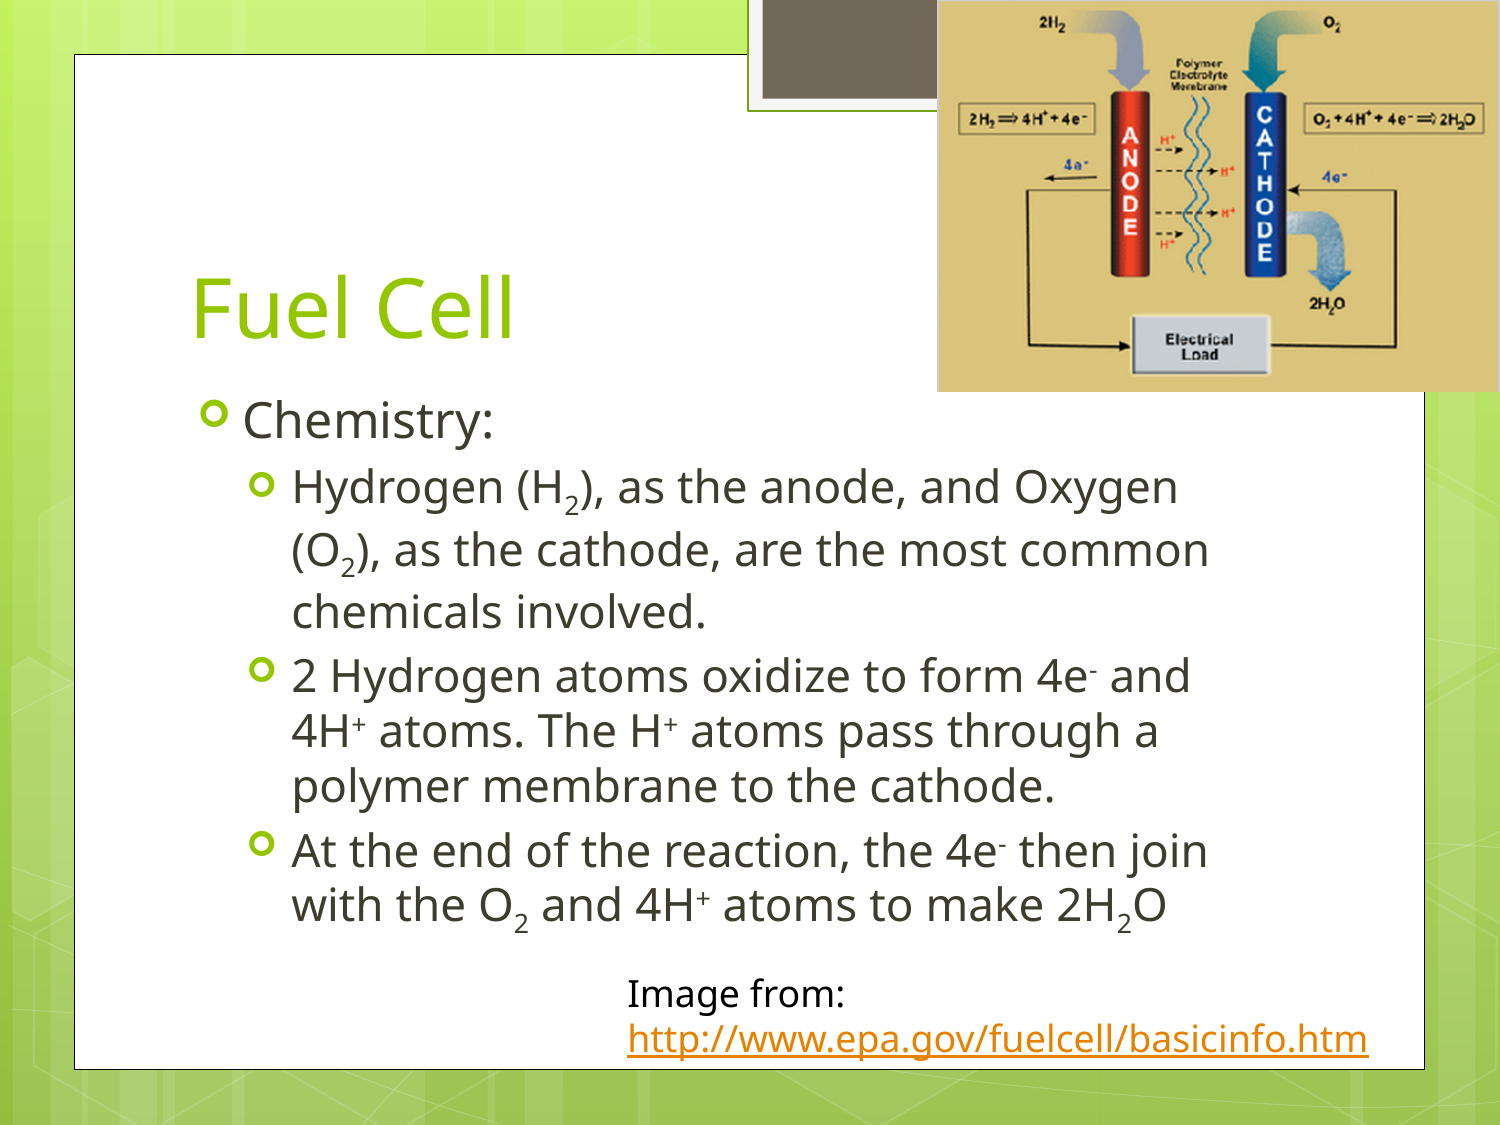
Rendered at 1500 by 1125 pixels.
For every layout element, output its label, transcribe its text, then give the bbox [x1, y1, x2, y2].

picture [937, 0, 1500, 393]
list Chemistry: Hydrogen (H2), as the anode, and Oxygen (O2), as the cathode, are the most common chemicals involved. 2 Hydrogen atoms oxidize to form 4e- and 4H+ atoms. The H+ atoms pass through a polymer membrane to the cathode. At the end of the reaction, the 4e- then join with the O2 and 4H+ atoms to make 2H2O [171, 381, 1283, 957]
title Fuel Cell [174, 174, 931, 363]
text_box Image from: http://www.epa.gov/fuelcell/basicinfo.htm [612, 962, 1463, 1074]
